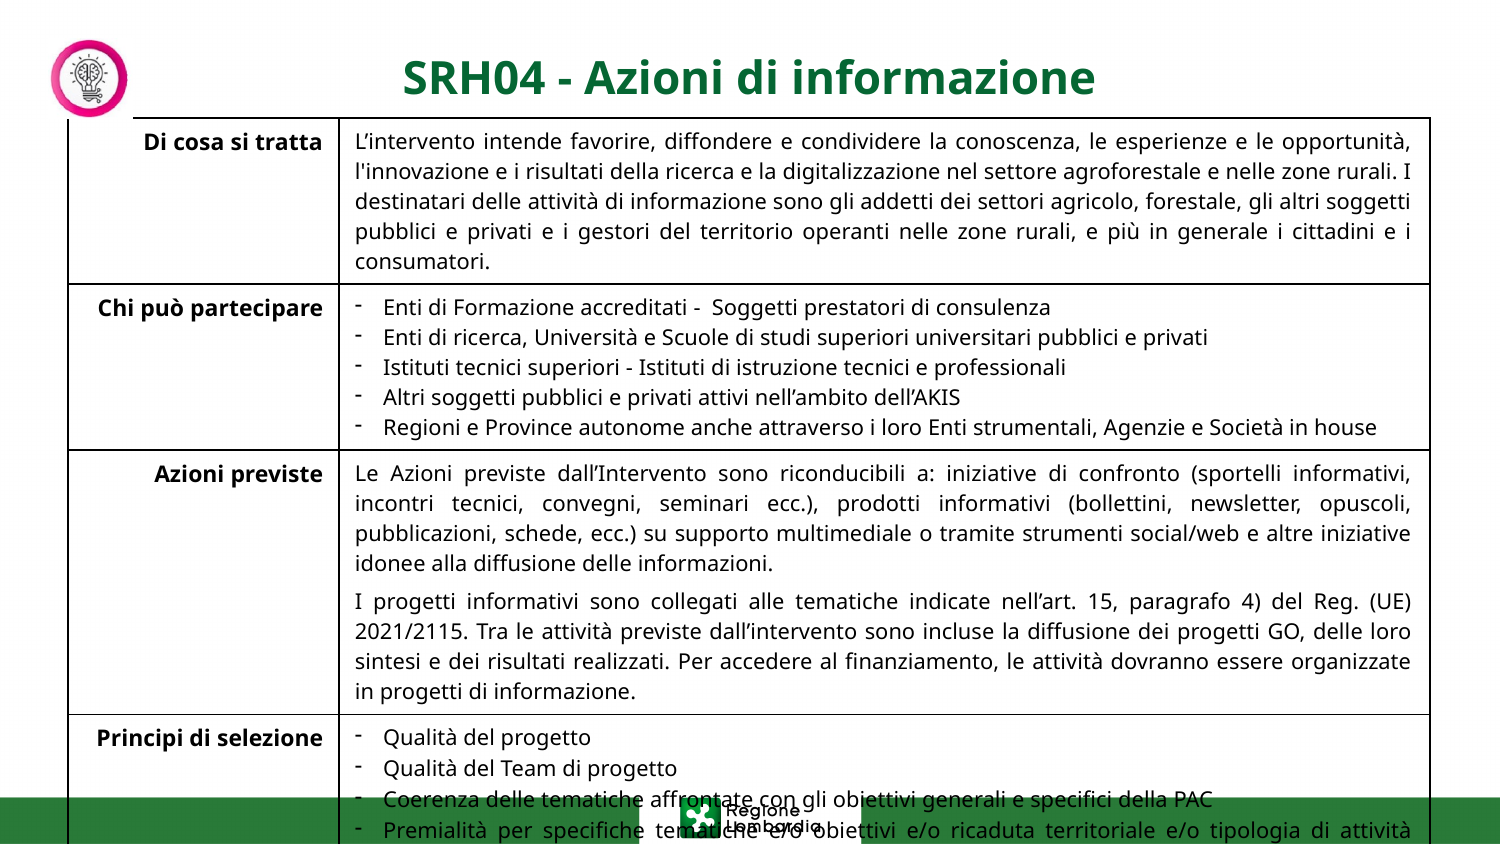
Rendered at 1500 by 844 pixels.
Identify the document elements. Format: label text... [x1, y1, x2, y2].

table_header Di cosa si tratta [69, 119, 338, 283]
table_cell Azioni previste [69, 451, 338, 714]
table_cell Le Azioni previste dall’Intervento sono riconducibili a: iniziative di confronto (sportelli informativi, incontri tecnici, convegni, seminari ecc.), prodotti informativi (bollettini, newsletter, opuscoli, pubblicazioni, schede, ecc.) su supporto multimediale o tramite strumenti social/web e altre iniziative idonee alla diffusione delle informazioni. I progetti informativi sono collegati alle tematiche indicate nell’art. 15, paragrafo 4) del Reg. (UE) 2021/2115. Tra le attività previste dall’intervento sono incluse la diffusione dei progetti GO, delle loro sintesi e dei risultati realizzati. Per accedere al finanziamento, le attività dovranno essere organizzate in progetti di informazione. [340, 451, 1429, 714]
picture [0, 0, 1500, 844]
text_box SRH04 - Azioni di informazione [112, 22, 1388, 117]
table_cell Principi di selezione [69, 715, 338, 844]
table_cell Chi può partecipare [69, 285, 338, 449]
table_header L’intervento intende favorire, diffondere e condividere la conoscenza, le esperienze e le opportunità, l'innovazione e i risultati della ricerca e la digitalizzazione nel settore agroforestale e nelle zone rurali. I destinatari delle attività di informazione sono gli addetti dei settori agricolo, forestale, gli altri soggetti pubblici e privati e i gestori del territorio operanti nelle zone rurali, e più in generale i cittadini e i consumatori. [340, 119, 1429, 283]
table_cell Qualità del progetto Qualità del Team di progetto Coerenza delle tematiche affrontate con gli obiettivi generali e specifici della PAC Premialità per specifiche tematiche e/o obiettivi e/o ricaduta territoriale e/o tipologia di attività sulla base delle diverse esigenze regionali e/o locali [340, 715, 1429, 844]
table_cell Enti di Formazione accreditati - Soggetti prestatori di consulenza Enti di ricerca, Università e Scuole di studi superiori universitari pubblici e privati Istituti tecnici superiori - Istituti di istruzione tecnici e professionali Altri soggetti pubblici e privati attivi nell’ambito dell’AKIS Regioni e Province autonome anche attraverso i loro Enti strumentali, Agenzie e Società in house [340, 285, 1429, 449]
